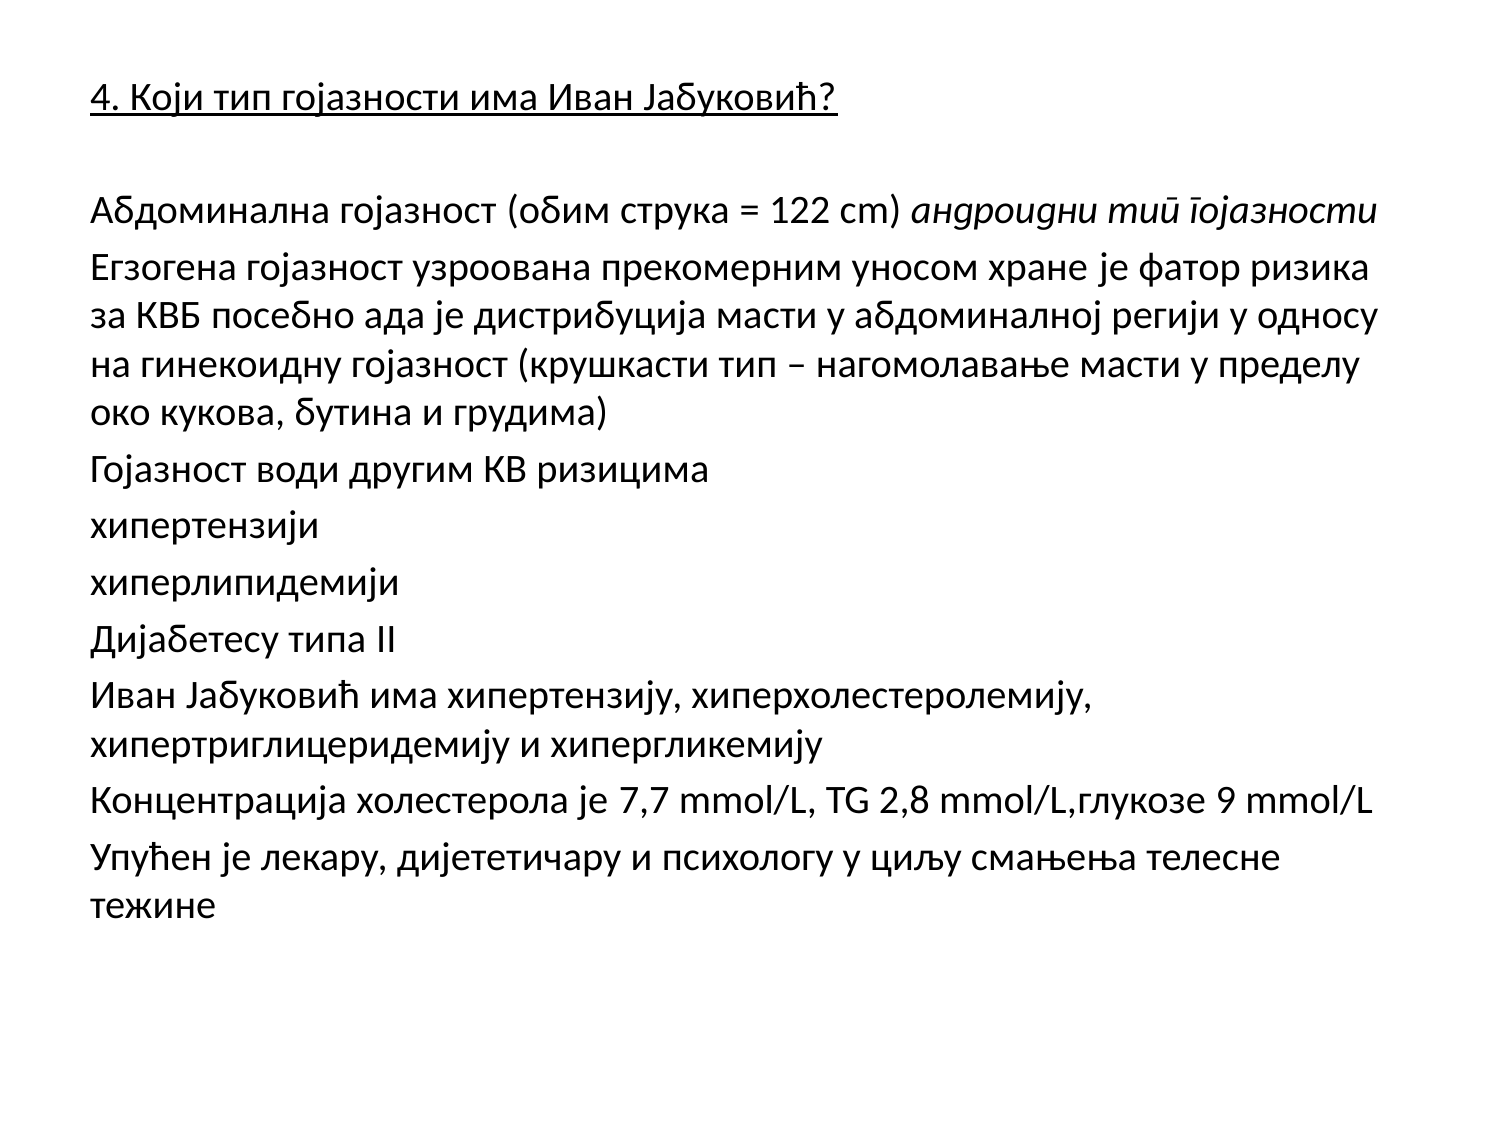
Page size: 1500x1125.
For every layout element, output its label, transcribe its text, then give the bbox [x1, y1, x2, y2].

list 4. Који тип гојазности има Иван Јабуковић? Абдоминална гојазност (обим струка = 122 cm) андроидни тип гојазности Егзогена гојазност узроована прекомерним уносом хране je фатор ризика за КВБ посебно ада је дистрибуција масти у абдоминалној регији у односу на гинекоидну гојазност (крушкасти тип – нагомолавање масти у пределу око кукова, бутина и грудима) Гојазност води другим КВ ризицима хипертензији хиперлипидемији Дијабетесу типа II Иван Јабуковић има хипертензију, хиперхолестеролемију, хипертриглицеридемију и хипергликемију Концентрација холестерола је 7,7 mmol/L, TG 2,8 mmol/L,глукозе 9 mmol/L Упућен је лекару, дијететичару и психологу у циљу смањења телесне тежине [75, 62, 1425, 1005]
